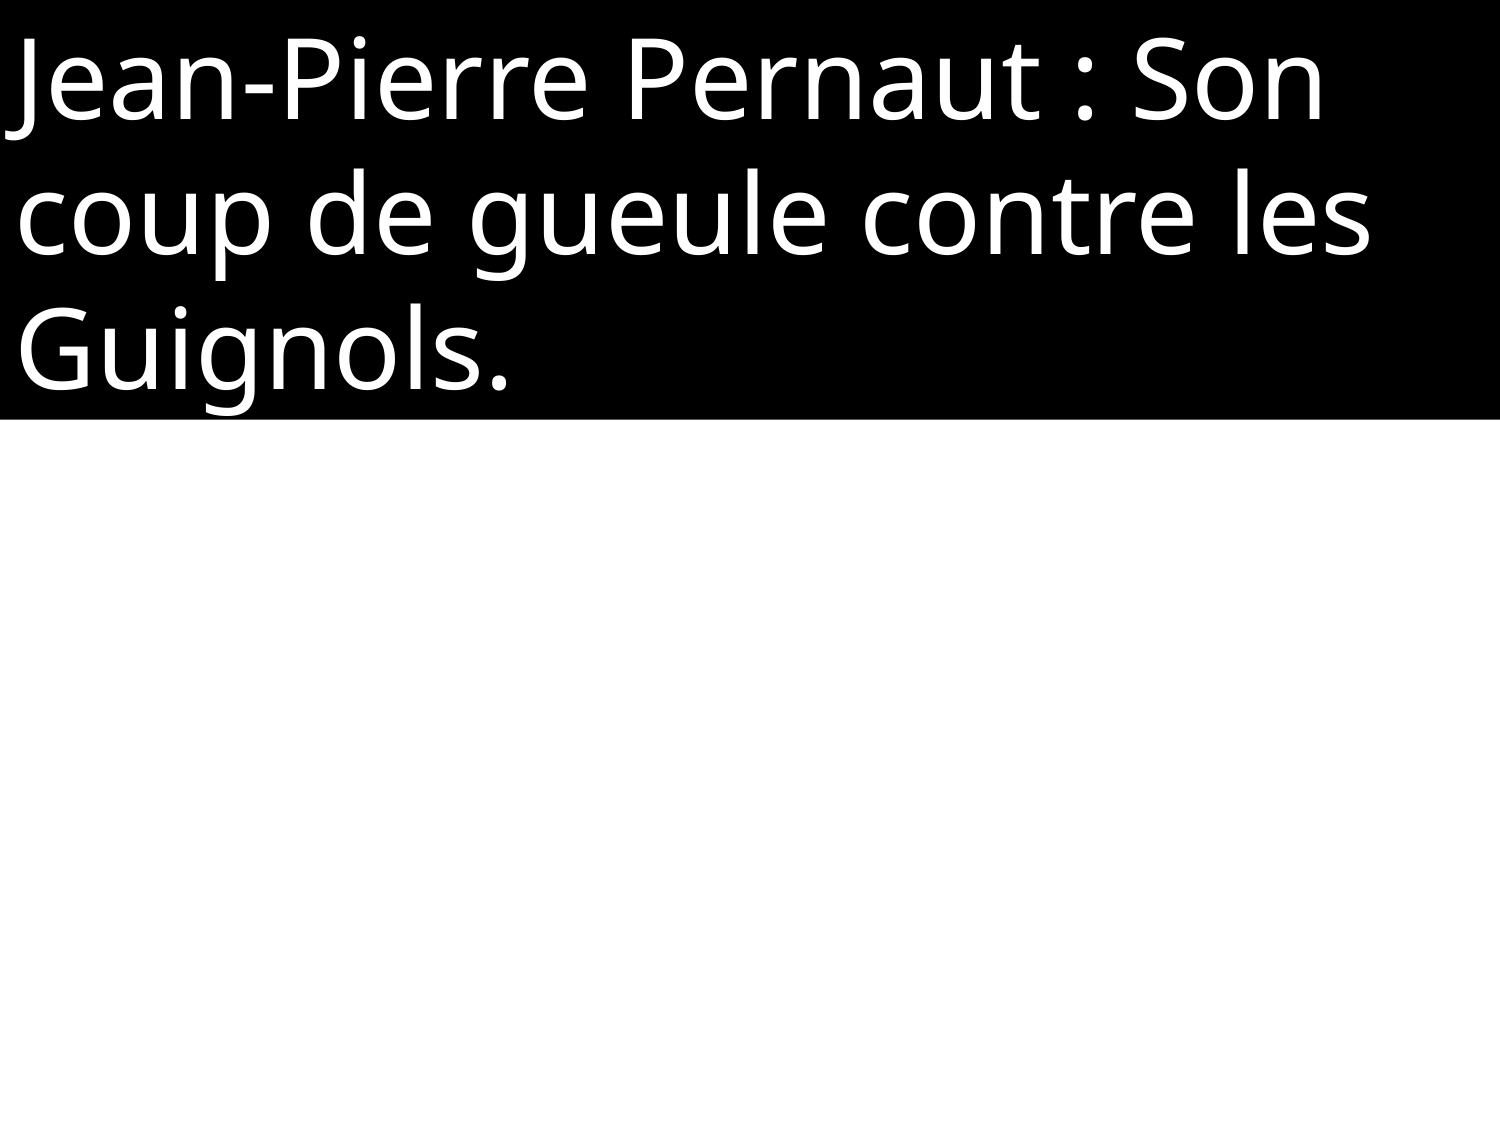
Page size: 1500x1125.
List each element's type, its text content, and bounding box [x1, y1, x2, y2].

text_box Jean-Pierre Pernaut : Son coup de gueule contre les Guignols. [0, 0, 1500, 420]
